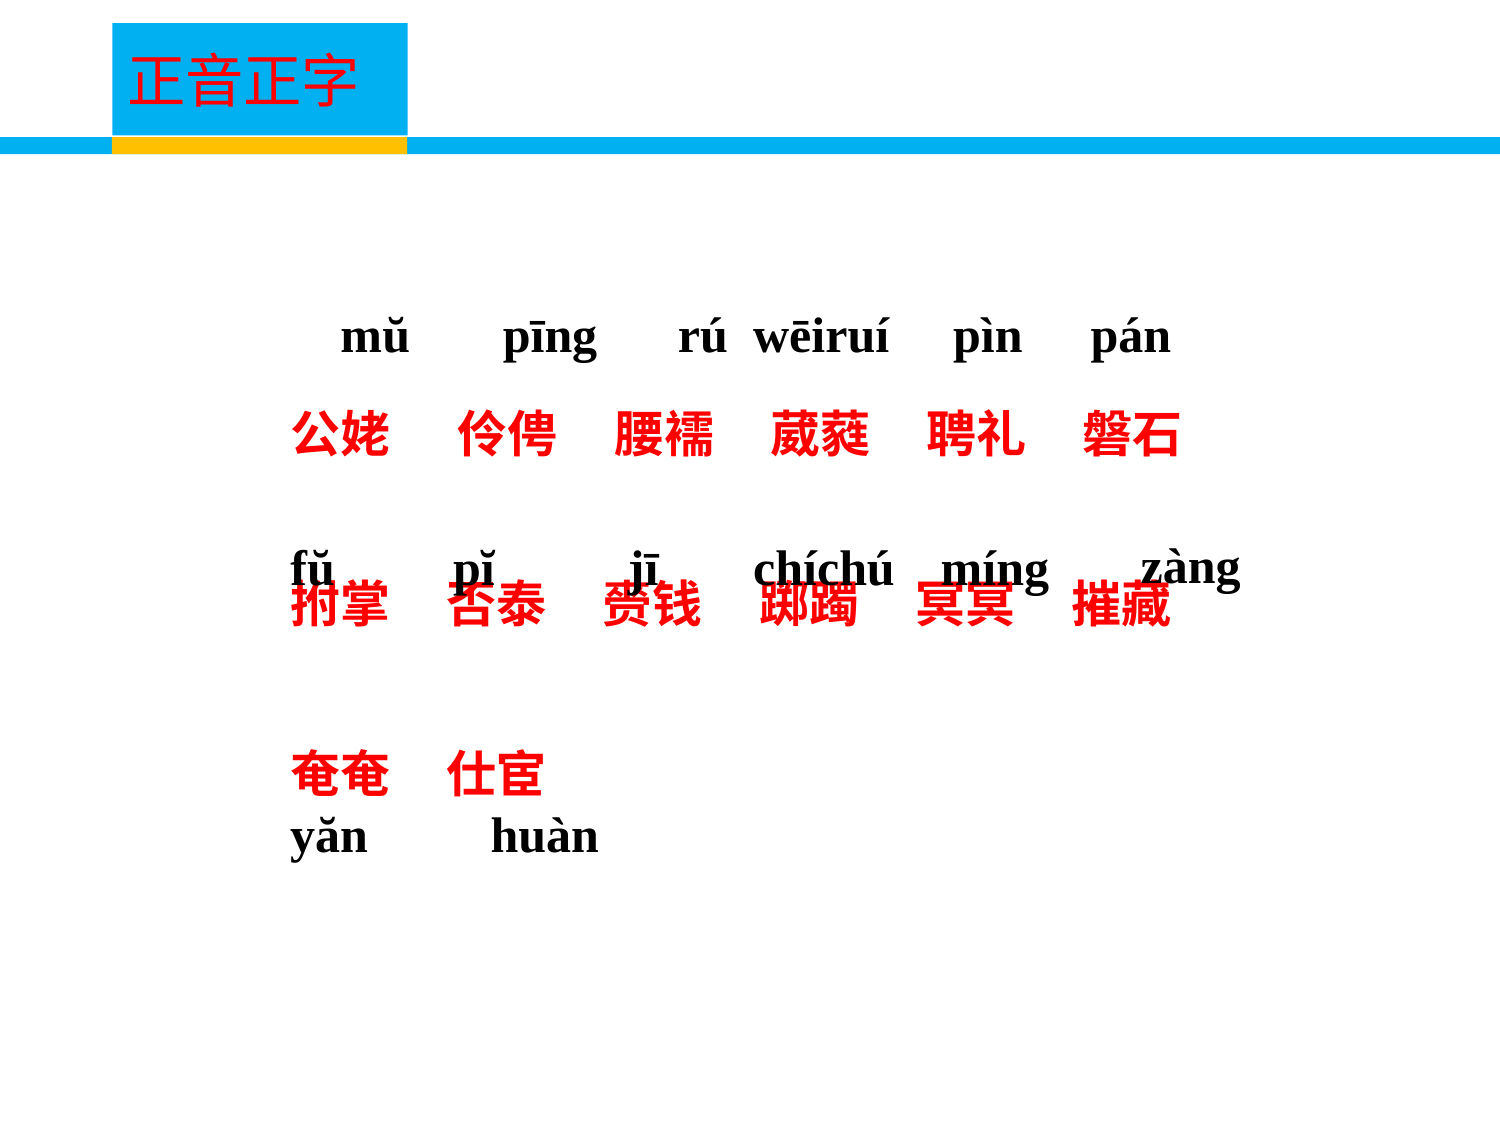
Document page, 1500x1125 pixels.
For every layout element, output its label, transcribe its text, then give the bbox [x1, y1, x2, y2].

text_box wēiruí [738, 294, 914, 370]
text_box [111, 137, 408, 155]
text_box pán [1075, 294, 1189, 370]
text_box yăn [275, 794, 413, 870]
text_box [408, 137, 1500, 155]
text_box jī [613, 528, 701, 603]
text_box chíchú [738, 528, 925, 603]
text_box pĭ [438, 528, 551, 603]
text_box huàn [475, 794, 651, 870]
text_box fŭ [275, 528, 426, 603]
text_box 正音正字 [112, 23, 408, 136]
text_box 公姥 伶俜 腰襦 葳蕤 聘礼 磐石 拊掌 否泰 赍钱 踯躅 冥冥 摧藏 奄奄 仕宦 [275, 394, 1314, 895]
text_box mŭ [325, 294, 488, 370]
text_box [0, 137, 111, 155]
text_box rú [663, 294, 738, 370]
text_box míng [925, 528, 1101, 603]
text_box pīng [488, 294, 626, 370]
text_box zàng [1125, 526, 1326, 601]
text_box pìn [938, 294, 1051, 370]
